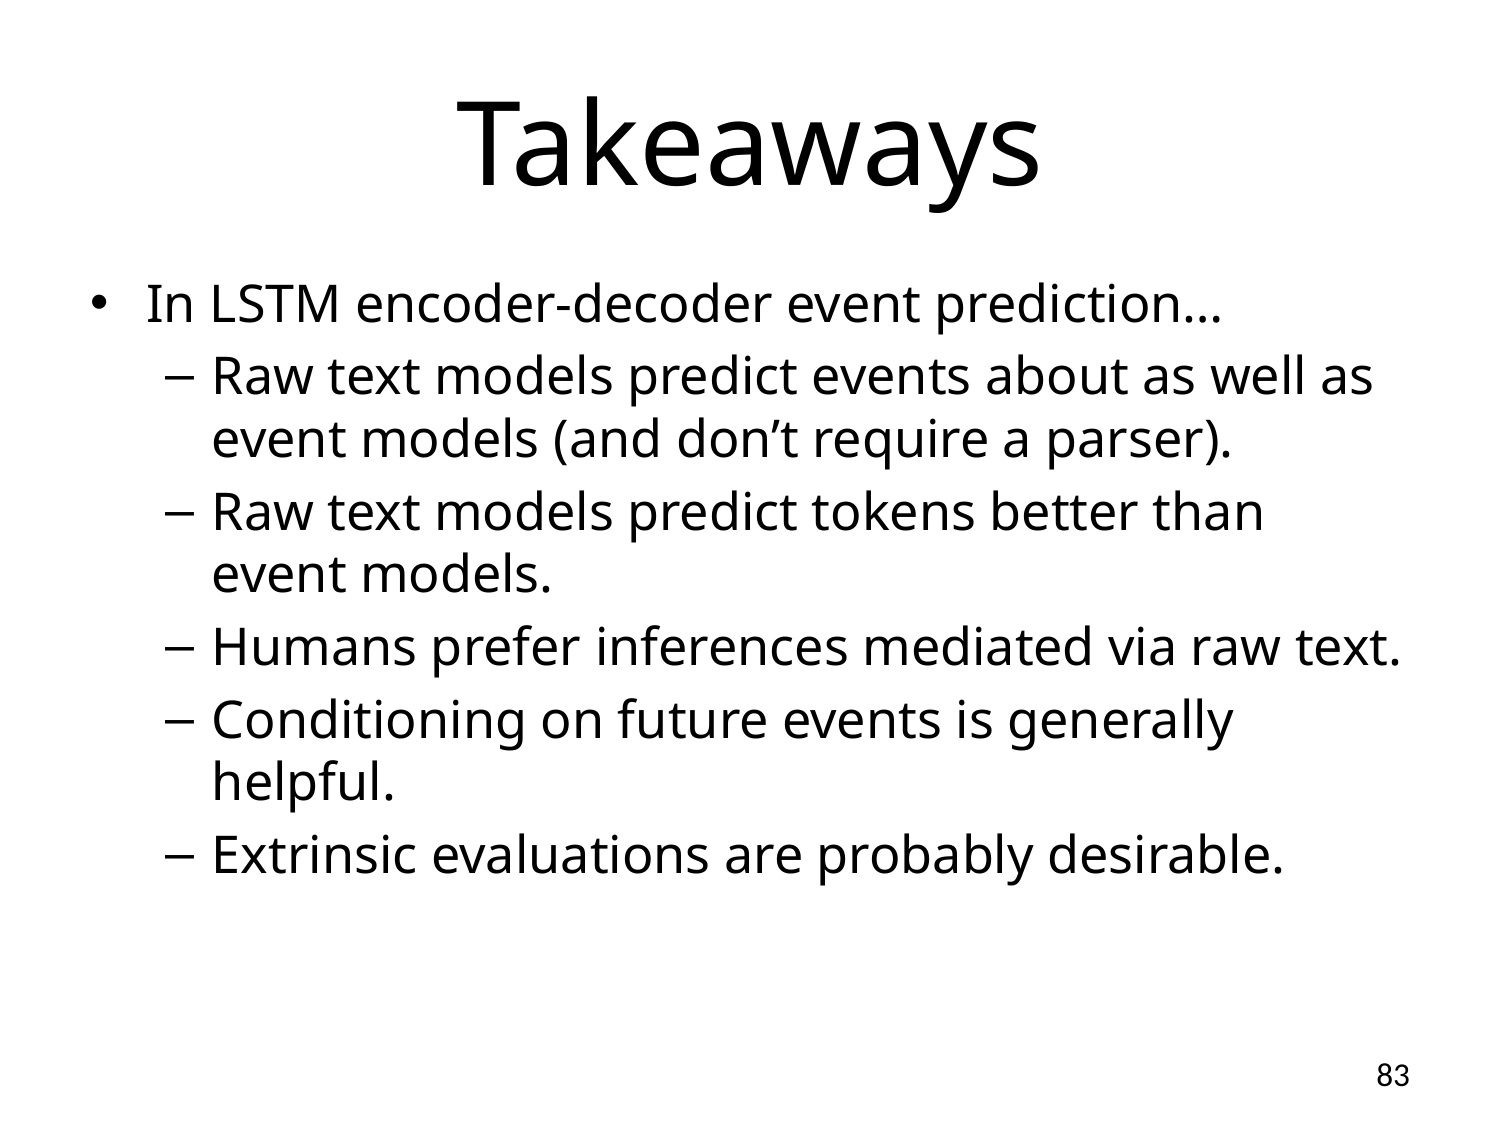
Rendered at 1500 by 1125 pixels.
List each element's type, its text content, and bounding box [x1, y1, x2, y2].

title Takeaways [75, 45, 1425, 233]
slide_number 83 [1074, 1042, 1425, 1103]
list In LSTM encoder-decoder event prediction… Raw text models predict events about as well as event models (and don’t require a parser). Raw text models predict tokens better than event models. Humans prefer inferences mediated via raw text. Conditioning on future events is generally helpful. Extrinsic evaluations are probably desirable. [75, 262, 1425, 1005]
